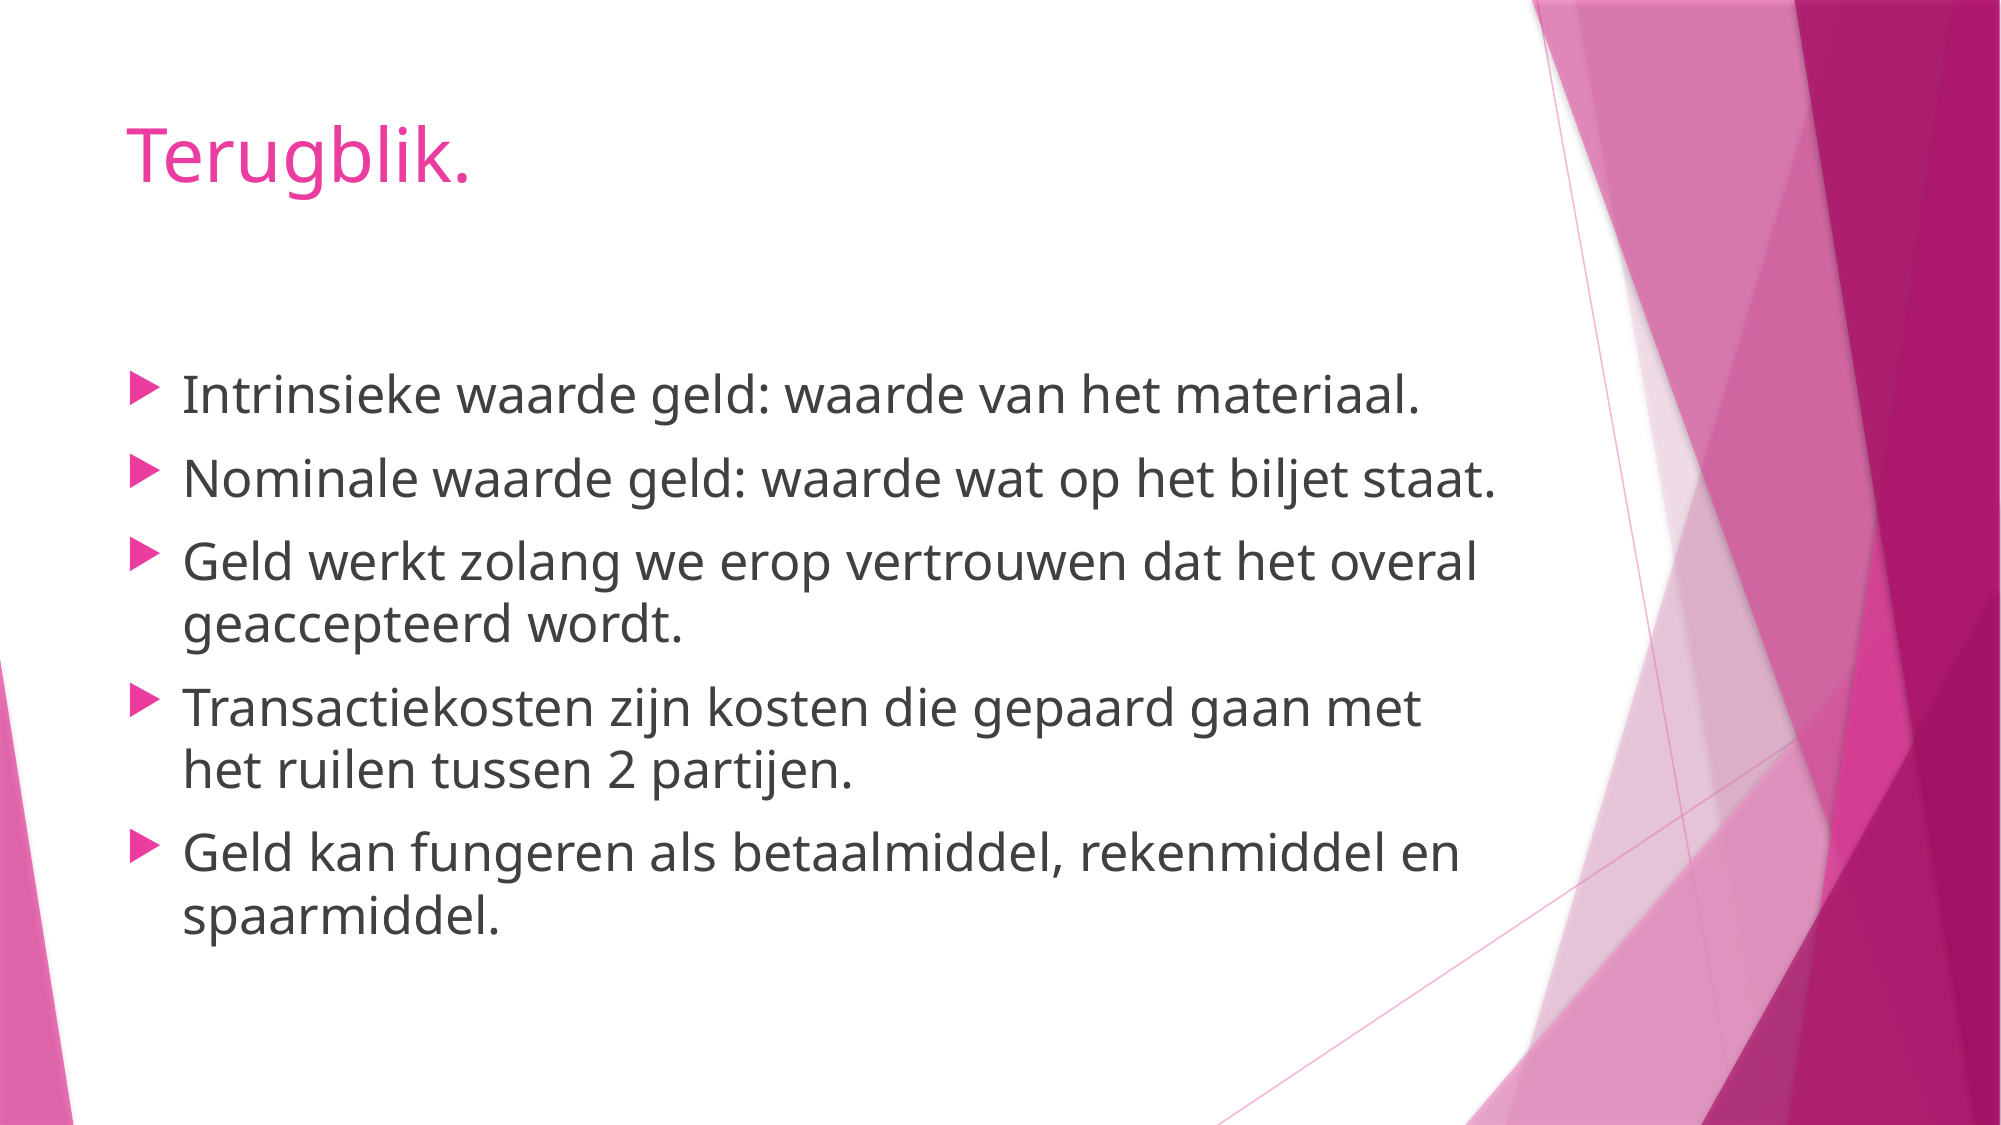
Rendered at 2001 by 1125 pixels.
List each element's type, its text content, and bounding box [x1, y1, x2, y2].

list Intrinsieke waarde geld: waarde van het materiaal. Nominale waarde geld: waarde wat op het biljet staat. Geld werkt zolang we erop vertrouwen dat het overal geaccepteerd wordt. Transactiekosten zijn kosten die gepaard gaan met het ruilen tussen 2 partijen. Geld kan fungeren als betaalmiddel, rekenmiddel en spaarmiddel. [111, 354, 1522, 992]
title Terugblik. [111, 99, 1522, 317]
